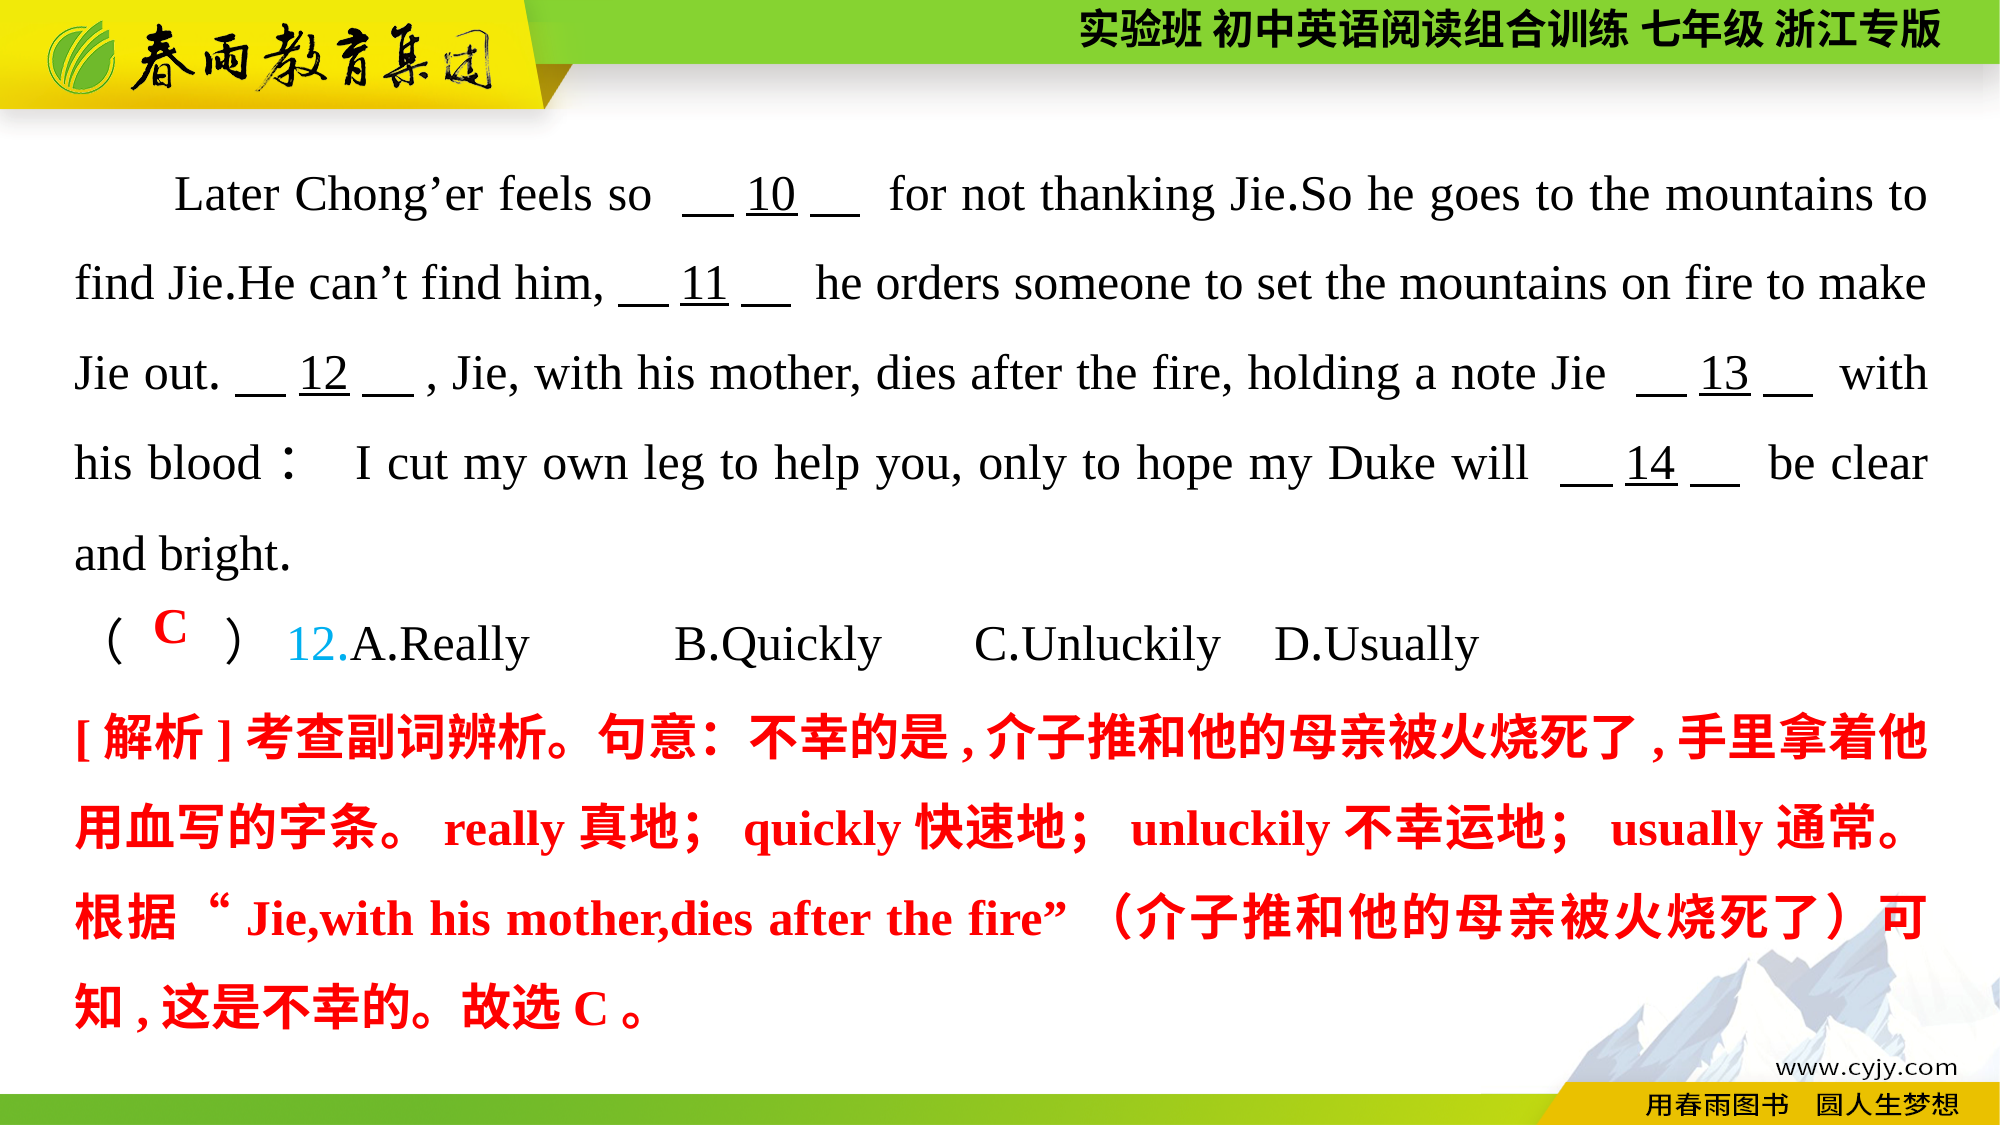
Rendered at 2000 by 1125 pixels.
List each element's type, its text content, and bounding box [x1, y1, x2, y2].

text_box [解析]考查副词辨析。句意：不幸的是,介子推和他的母亲被火烧死了,手里拿着他用血写的字条。really真地；quickly快速地；unluckily不幸运地；usually通常。根据“Jie,with his mother,dies after the fire”（介子推和他的母亲被火烧死了）可知,这是不幸的。故选C。 [59, 668, 1944, 1043]
list Later Chong’er feels so 10 for not thanking Jie.So he goes to the mountains to find Jie.He can’t find him, 11 he orders someone to set the mountains on fire to make Jie out. 12 , Jie, with his mother, dies after the fire, holding a note Jie 13 with his blood： I cut my own leg to help you, only to hope my Duke will 14 be clear and bright. （ ）12.A.Really B.Quickly C.Unluckily D.Usually [59, 122, 1944, 668]
picture [0, 0, 2000, 1125]
text_box C [138, 586, 204, 661]
